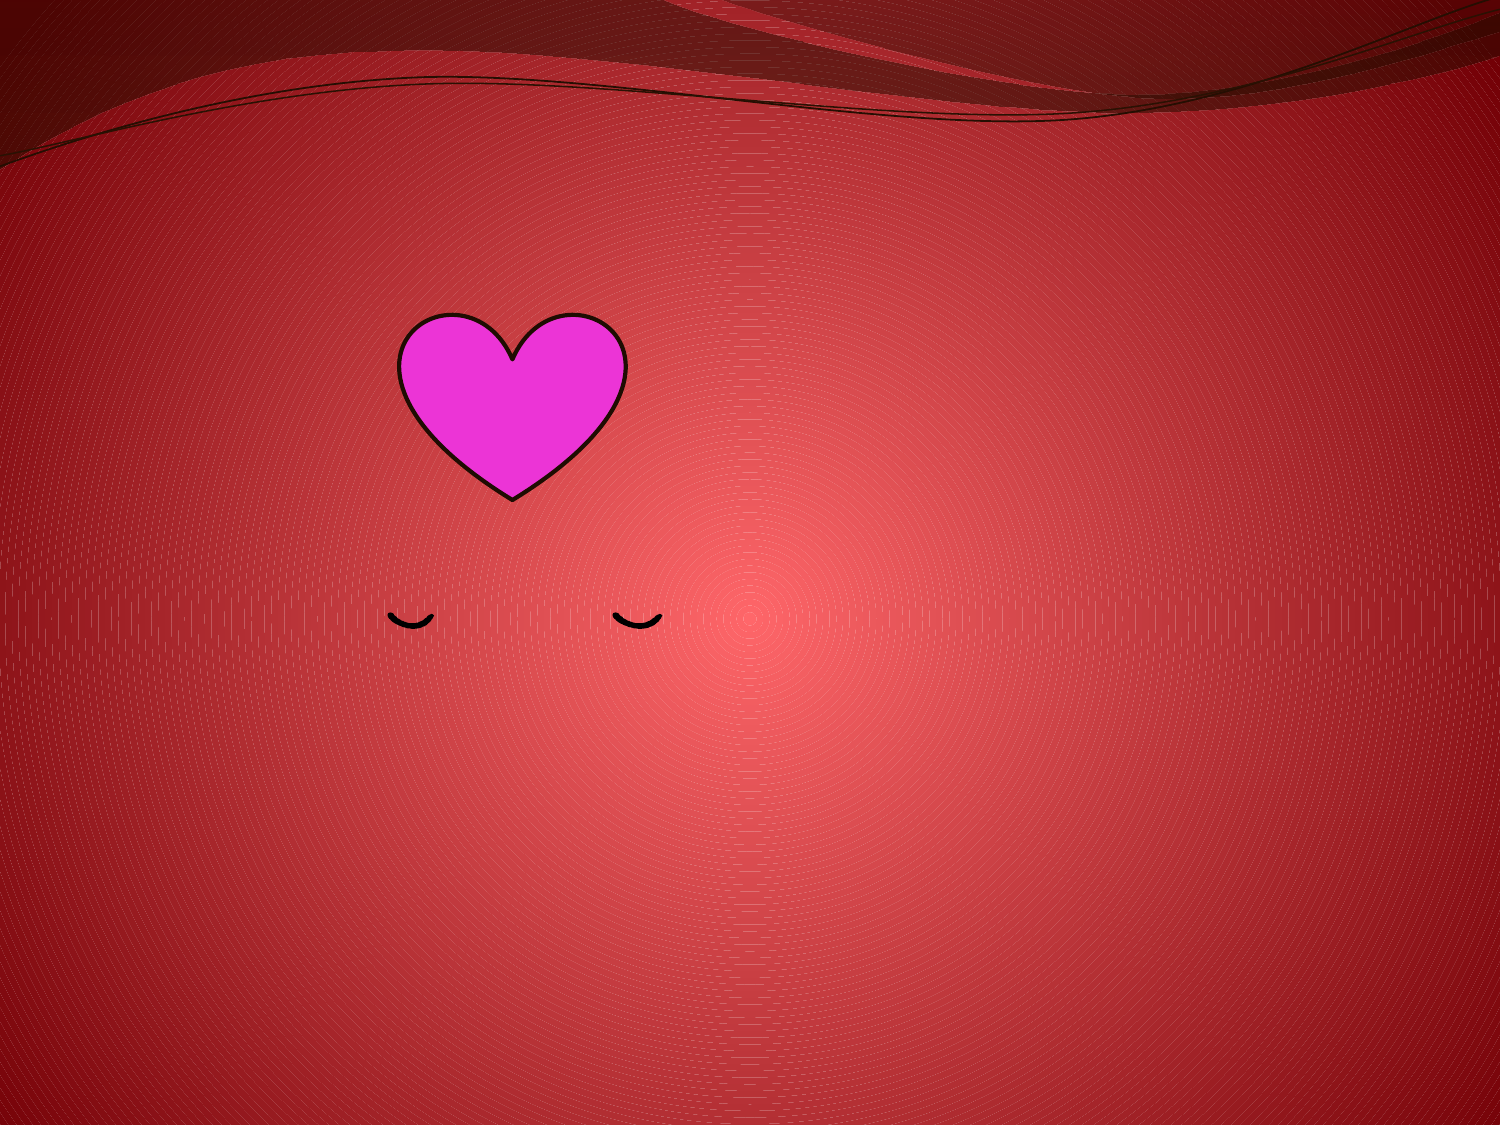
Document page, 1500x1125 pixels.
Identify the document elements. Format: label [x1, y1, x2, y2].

text_box [387, 612, 435, 629]
text_box [397, 312, 628, 502]
text_box [612, 612, 663, 629]
